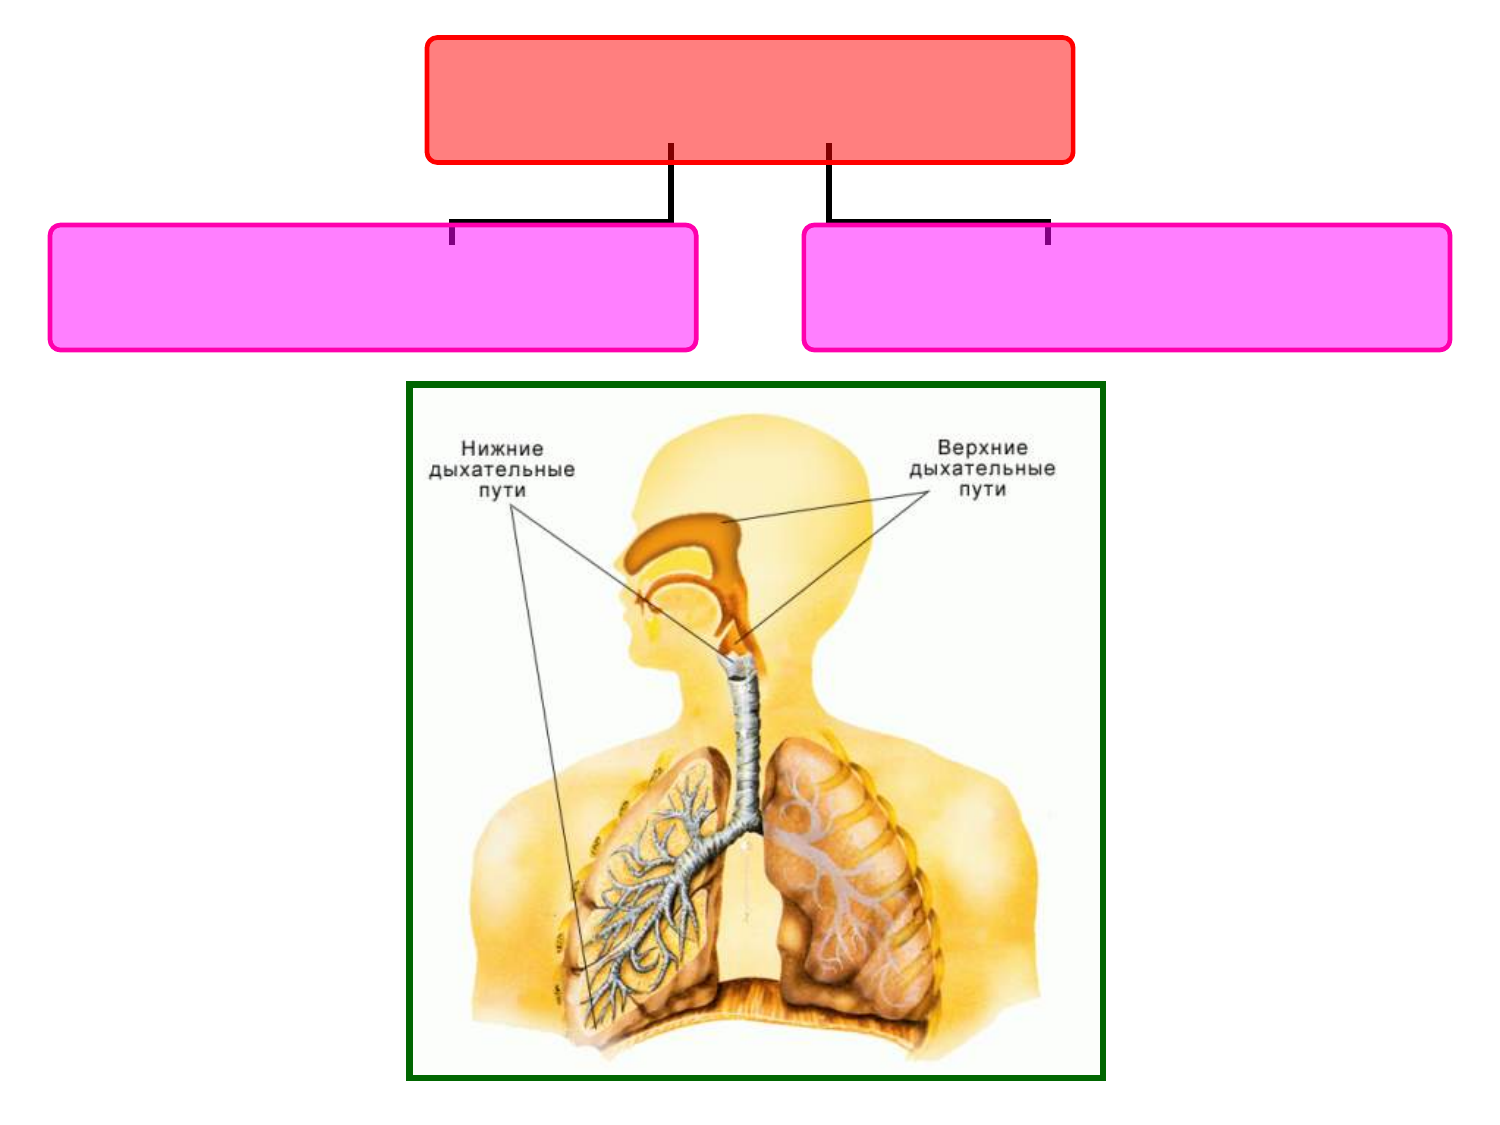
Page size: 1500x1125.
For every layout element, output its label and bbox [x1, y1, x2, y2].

text_box [49, 37, 668, 228]
text_box [674, 165, 826, 351]
picture [412, 387, 1101, 1076]
text_box [832, 37, 1451, 228]
